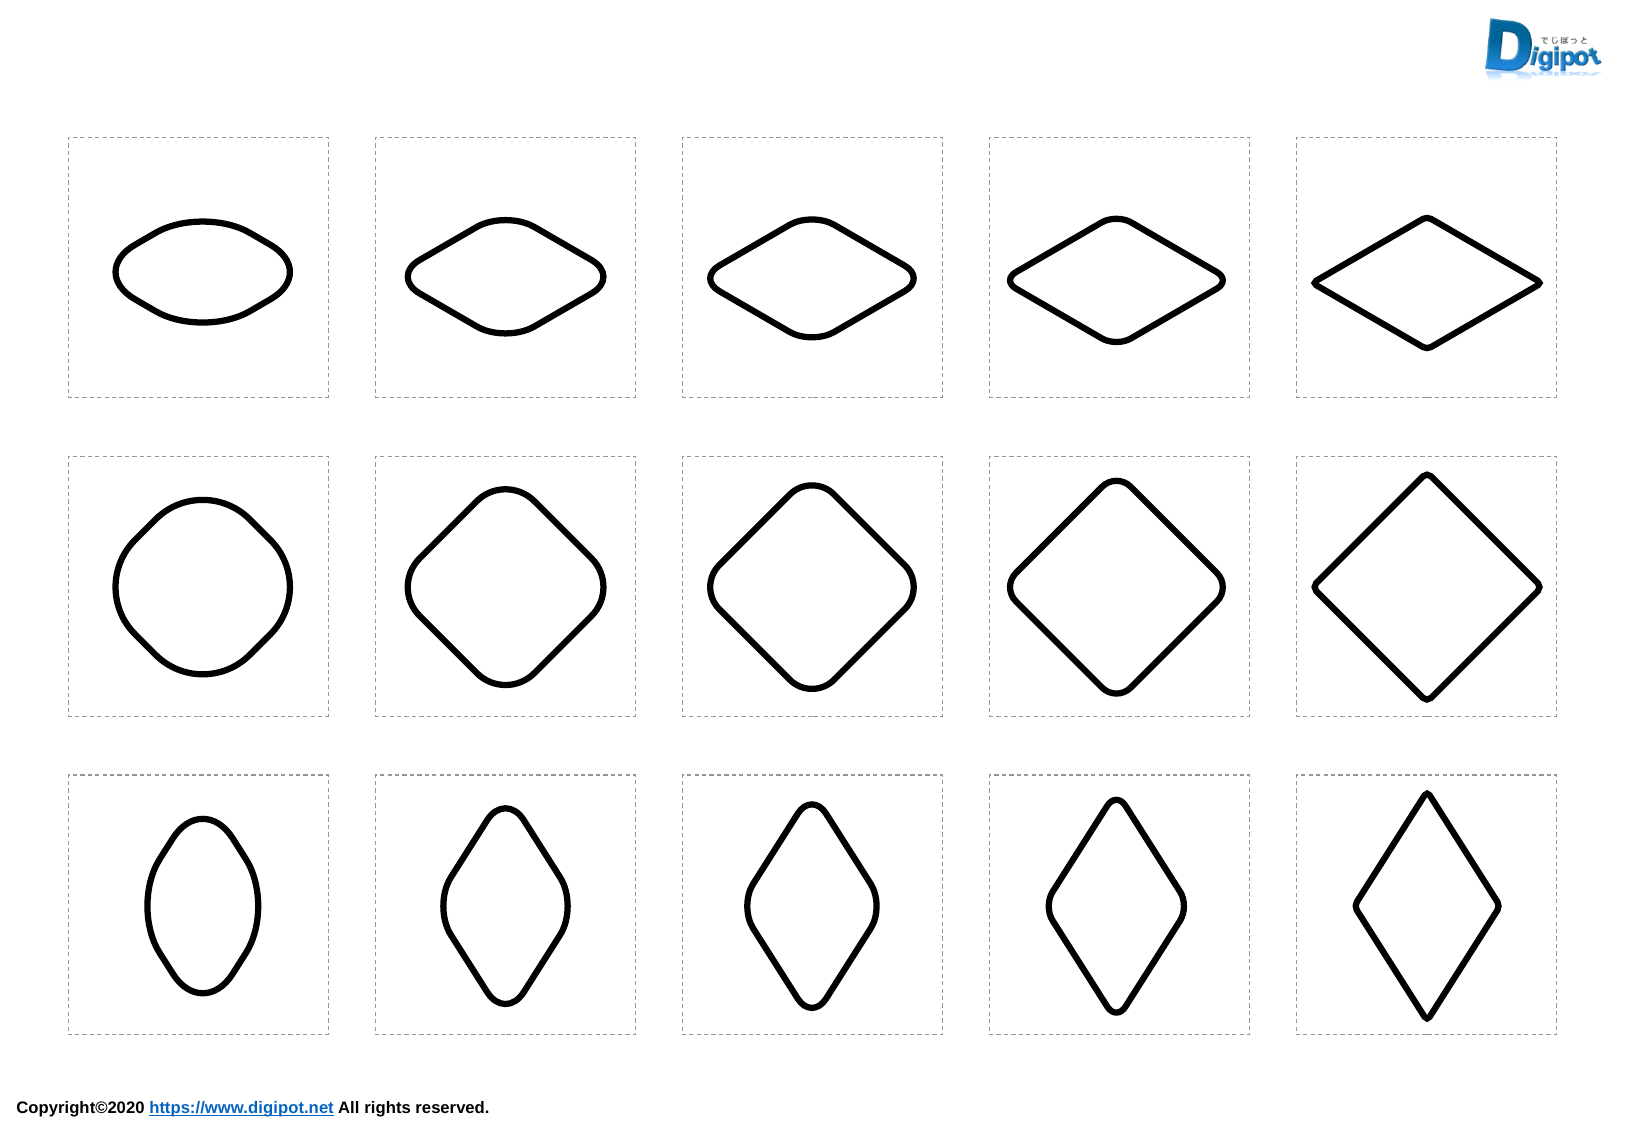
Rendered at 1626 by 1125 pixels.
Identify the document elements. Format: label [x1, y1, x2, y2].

text_box [406, 219, 605, 335]
text_box [1313, 473, 1541, 701]
text_box [146, 817, 260, 995]
text_box [1047, 798, 1185, 1014]
text_box [746, 803, 878, 1009]
picture [1485, 18, 1602, 82]
text_box [1313, 216, 1541, 350]
text_box [1354, 792, 1500, 1020]
text_box [1009, 217, 1224, 344]
text_box [406, 488, 605, 687]
text_box [114, 220, 291, 324]
text_box [709, 218, 915, 339]
text_box [709, 484, 915, 690]
text_box [442, 807, 569, 1006]
text_box [114, 498, 291, 676]
text_box [1009, 479, 1224, 695]
